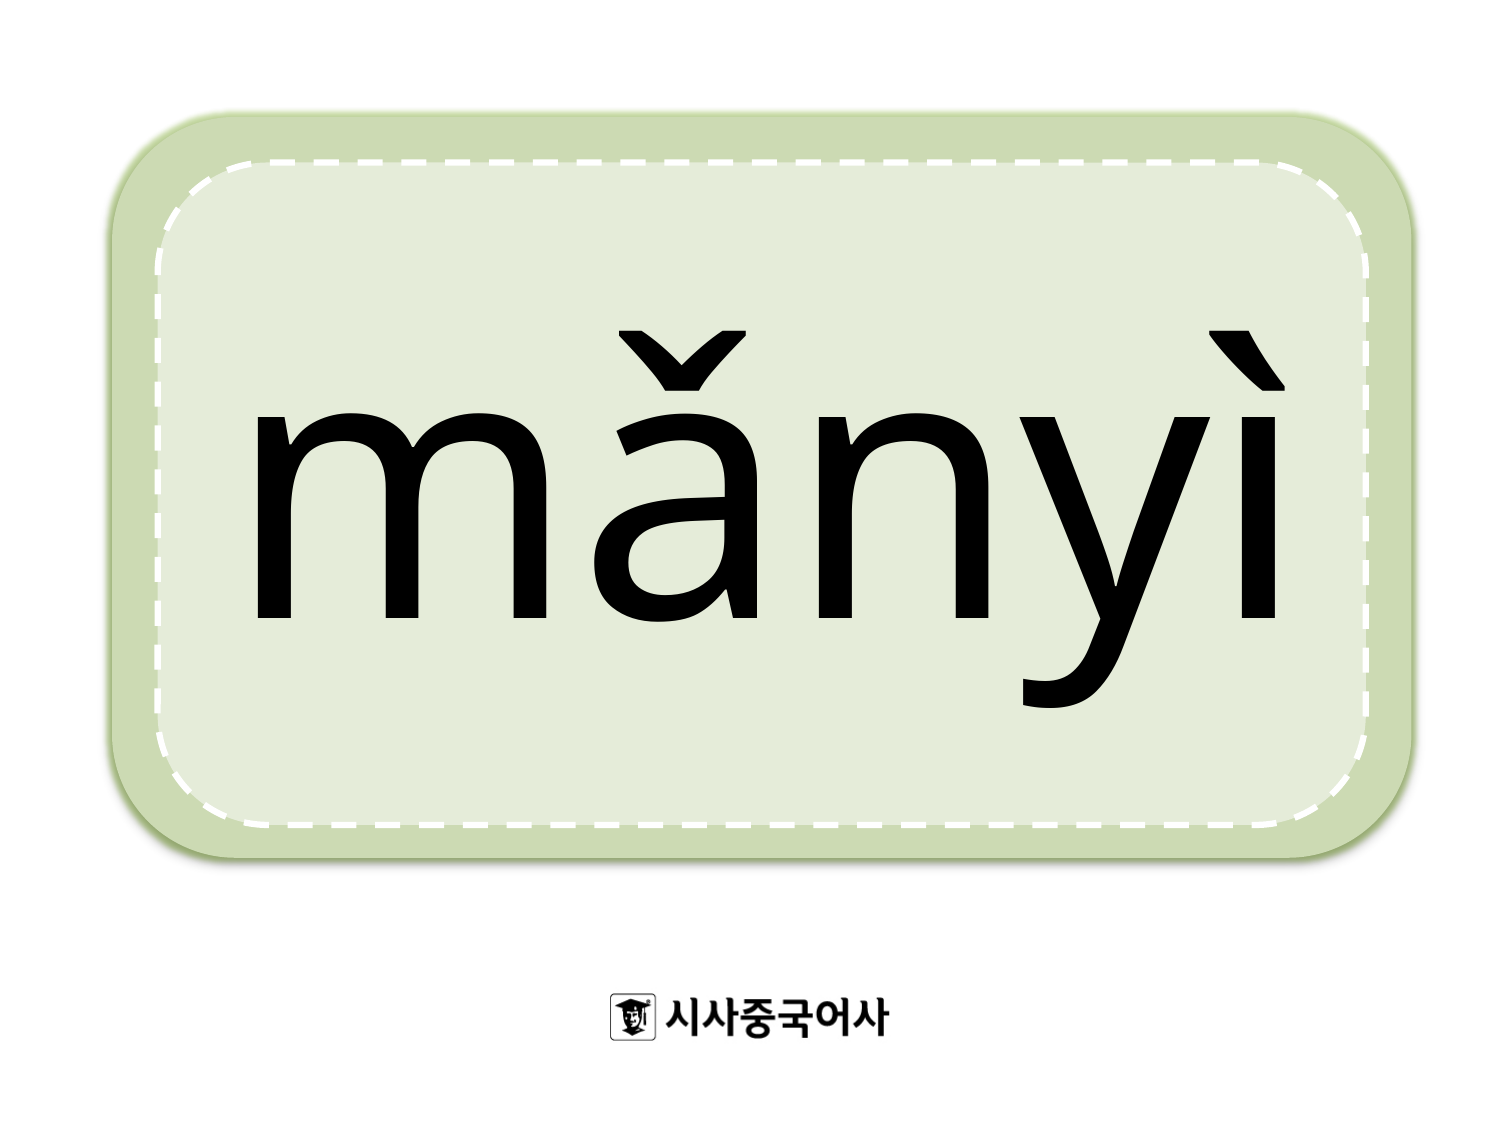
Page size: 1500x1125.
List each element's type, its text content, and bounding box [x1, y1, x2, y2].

text_box mǎnyì [162, 137, 1371, 800]
picture [602, 987, 898, 1047]
